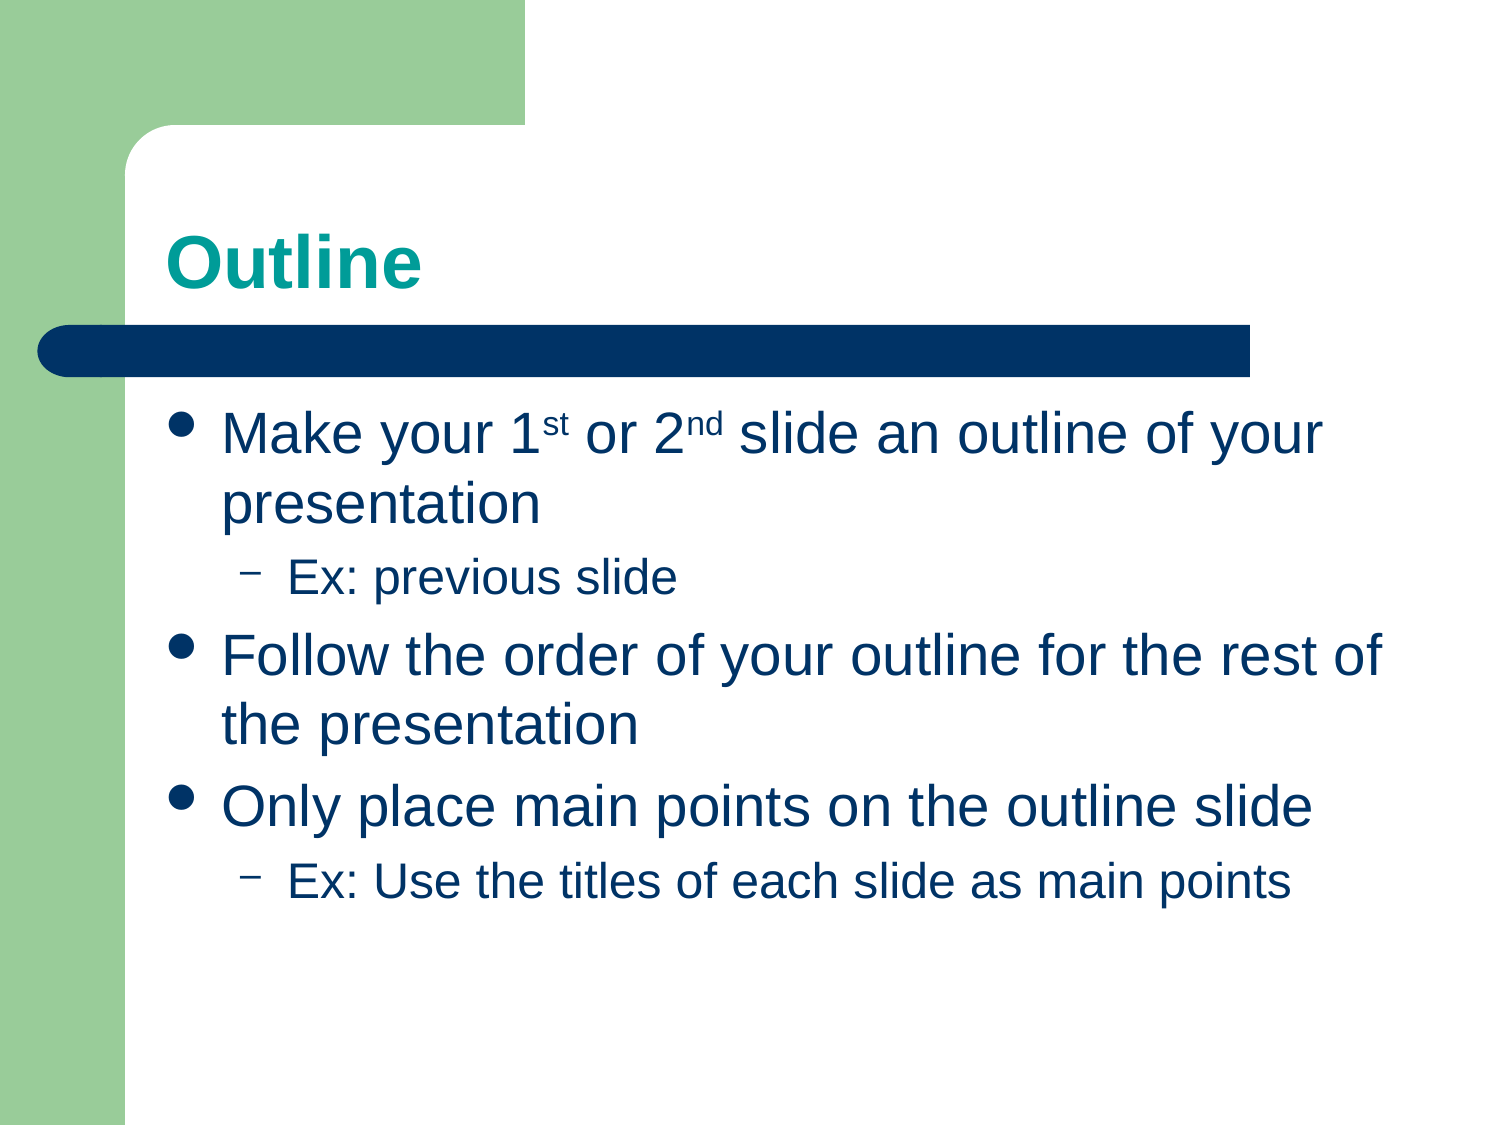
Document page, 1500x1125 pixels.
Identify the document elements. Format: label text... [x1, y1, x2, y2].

list Make your 1st or 2nd slide an outline of your presentation Ex: previous slide Follow the order of your outline for the rest of the presentation Only place main points on the outline slide Ex: Use the titles of each slide as main points [150, 387, 1463, 1000]
title Outline [150, 125, 1463, 313]
